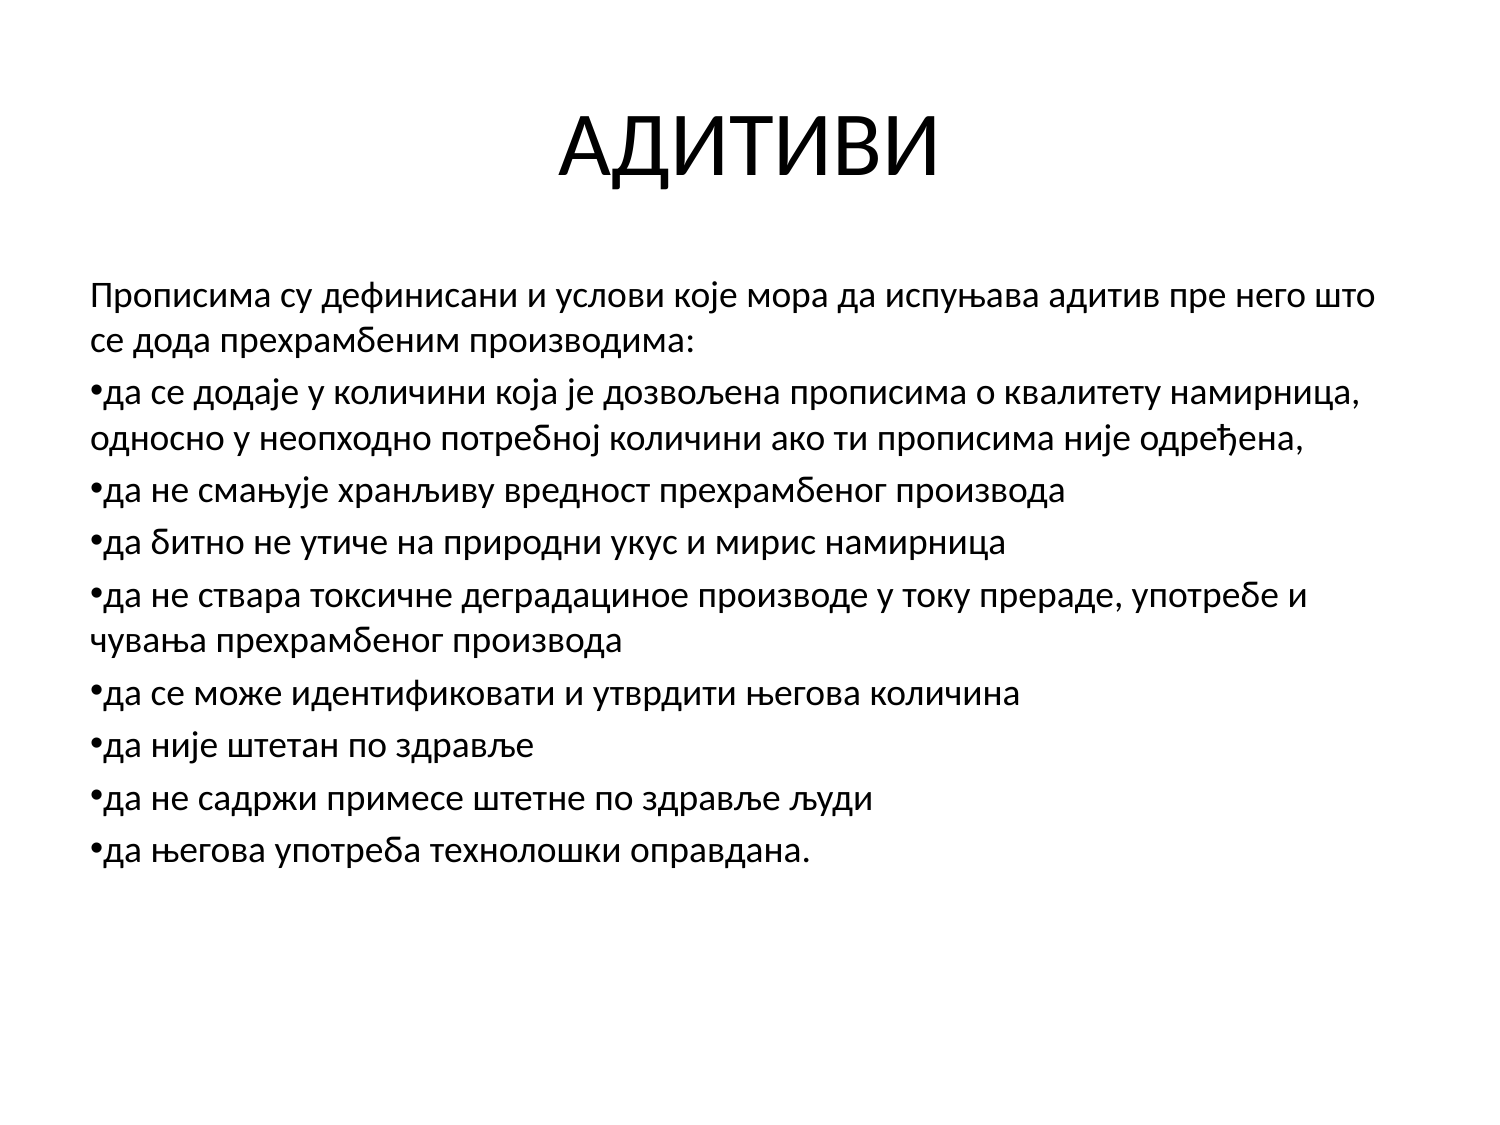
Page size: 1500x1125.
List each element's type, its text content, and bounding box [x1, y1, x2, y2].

list Прописима су дефинисани и услови које мора да испуњава адитив пре него што се дода прехрамбеним производима: да се додаје у количини која је дозвољена прописима о квалитету намирница, односно у неопходно потребној количини ако ти прописима није одређена, да не смањује хранљиву вредност прехрамбеног производа да битно не утиче на природни укус и мирис намирница да не ствара токсичне деградациное производе у току прераде, употребе и чувања прехрамбеног производа да се може идентификовати и утврдити његова количина да није штетан по здравље да не садржи примесе штетне по здравље људи да његова употреба технолошки оправдана. [75, 262, 1425, 1005]
title АДИТИВИ [75, 45, 1425, 233]
